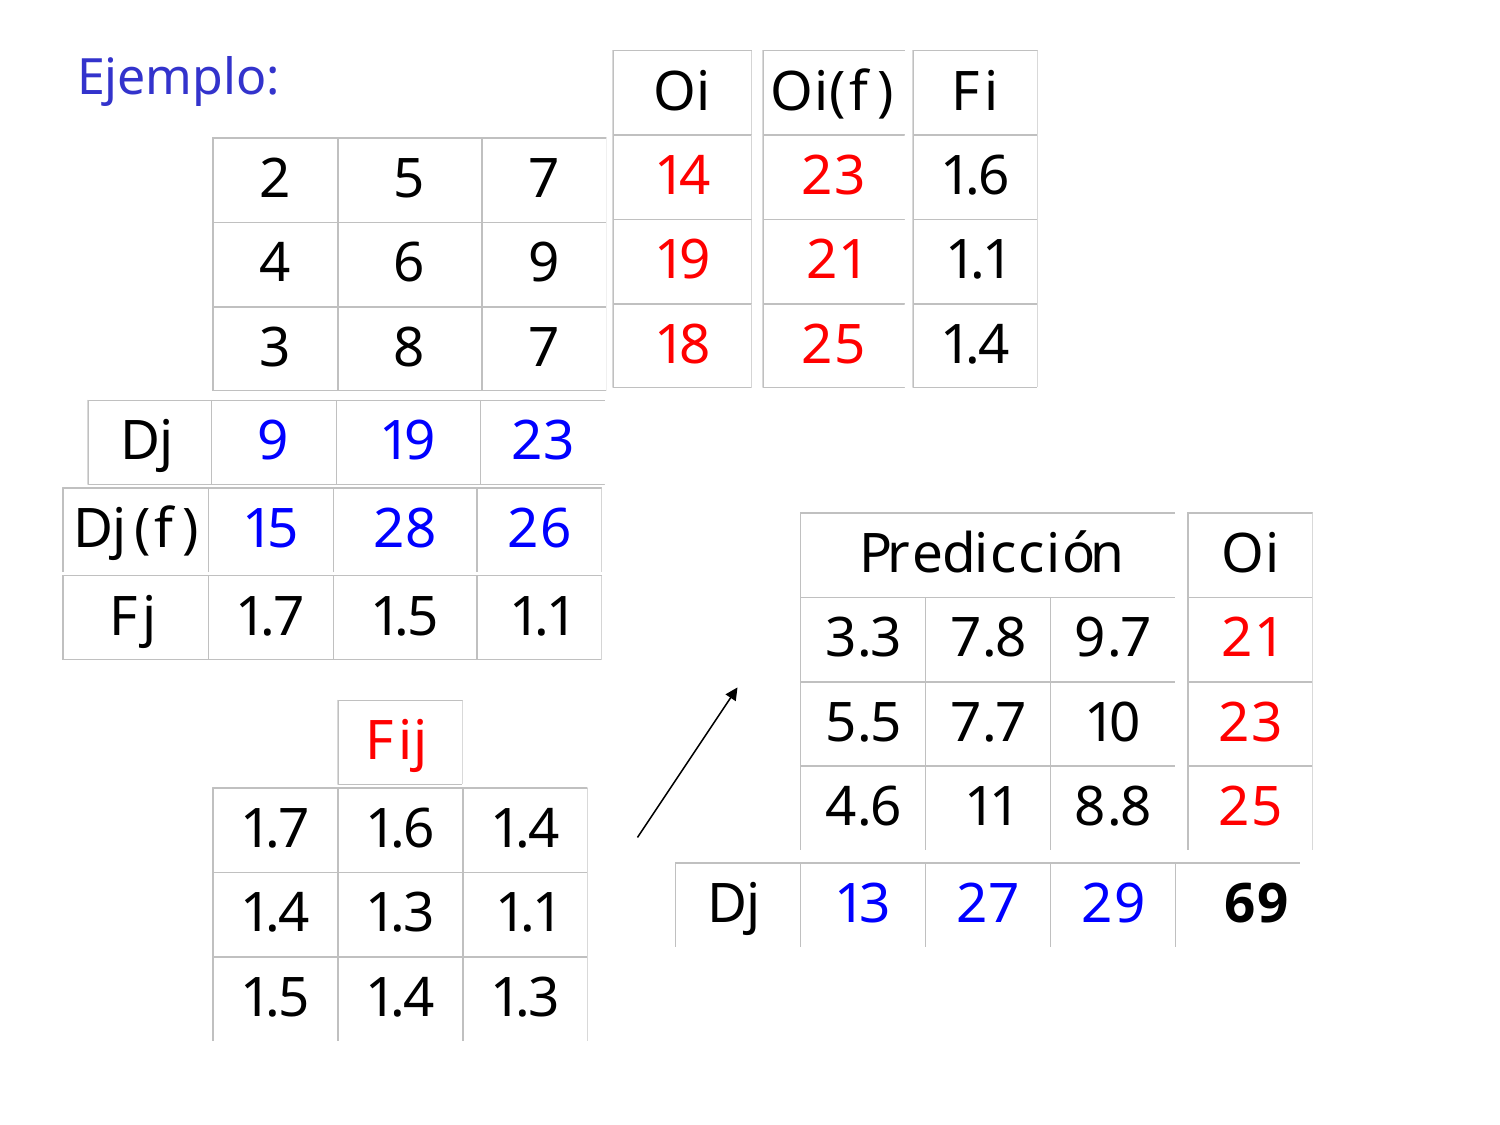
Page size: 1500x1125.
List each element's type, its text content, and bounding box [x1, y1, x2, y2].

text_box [87, 399, 607, 487]
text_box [1187, 512, 1315, 852]
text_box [799, 512, 1177, 852]
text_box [337, 699, 465, 787]
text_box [212, 787, 590, 1043]
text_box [912, 49, 1040, 390]
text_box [762, 49, 907, 390]
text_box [612, 49, 754, 390]
text_box Ejemplo: [62, 37, 650, 113]
text_box [637, 687, 738, 838]
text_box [212, 137, 608, 393]
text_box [674, 862, 1302, 949]
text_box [62, 574, 604, 662]
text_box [62, 487, 604, 574]
